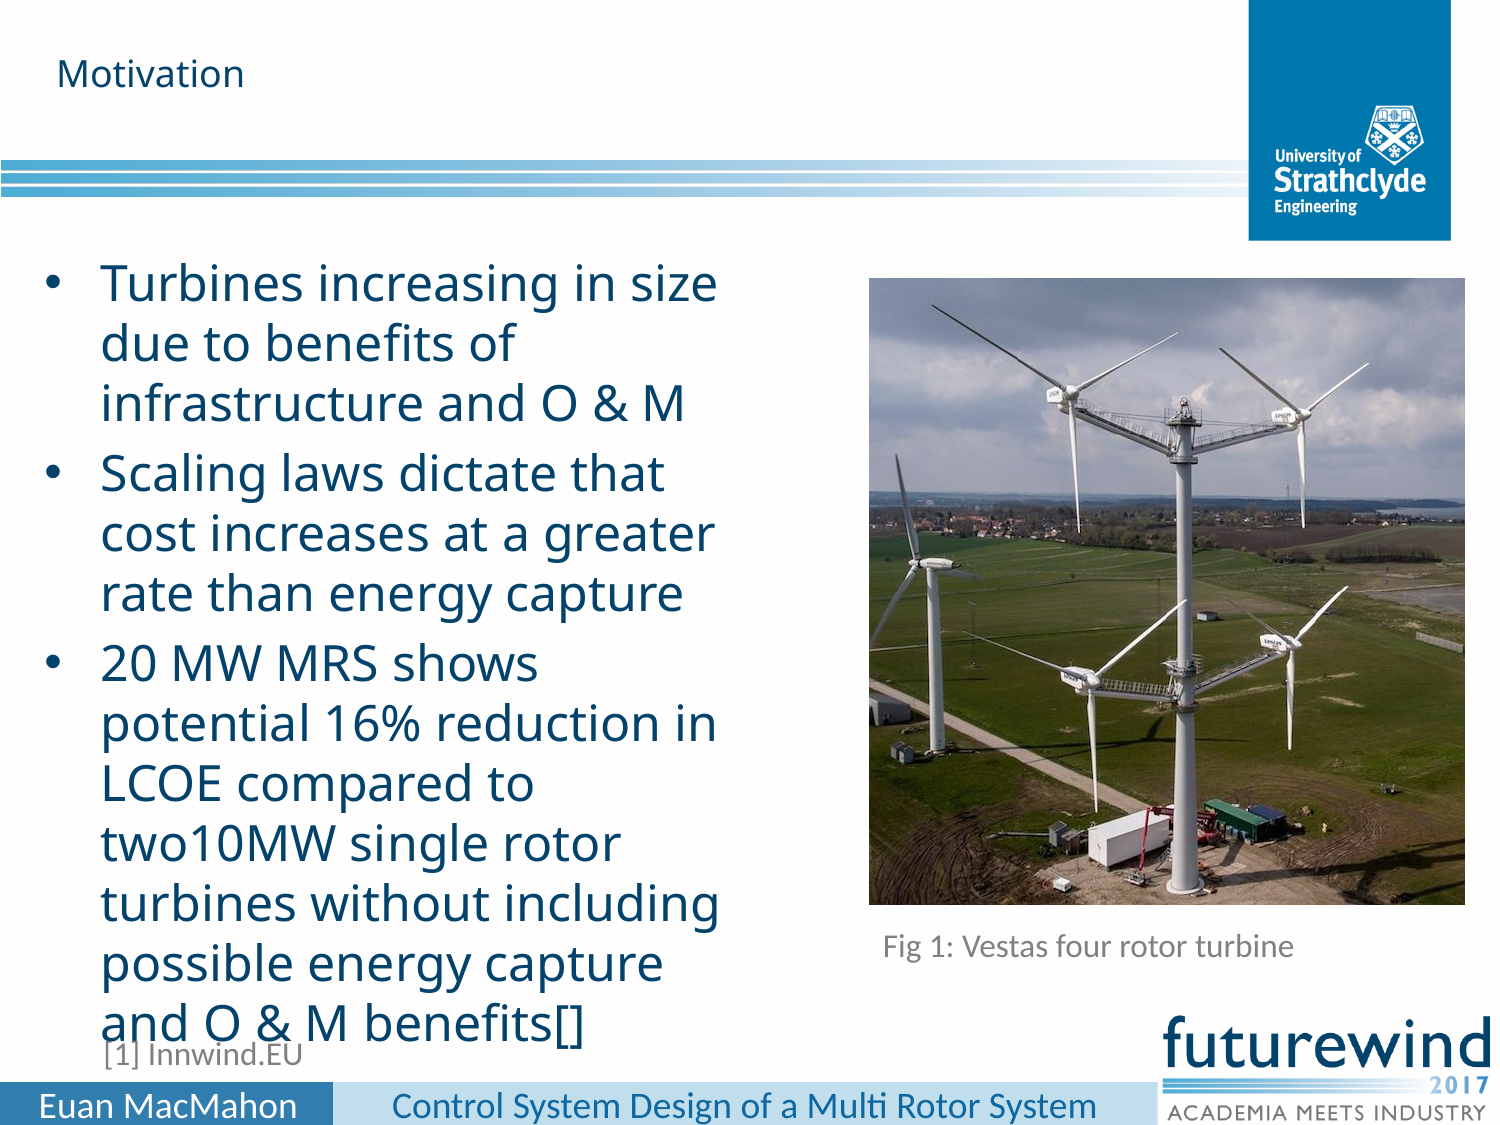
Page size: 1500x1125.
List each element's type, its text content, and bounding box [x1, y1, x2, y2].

picture [1296, 150, 1300, 161]
picture [1276, 200, 1286, 212]
picture [1329, 150, 1339, 161]
picture [1379, 174, 1393, 199]
picture [1407, 133, 1417, 144]
picture [1275, 167, 1291, 191]
picture [1293, 171, 1302, 191]
picture [1341, 169, 1354, 191]
picture [1412, 174, 1425, 191]
picture [1287, 153, 1293, 161]
picture [1293, 204, 1299, 213]
picture [1371, 169, 1377, 191]
picture [1341, 204, 1346, 212]
picture [1308, 153, 1319, 161]
picture [1390, 146, 1400, 157]
title Motivation [41, 42, 1199, 161]
picture [1329, 171, 1338, 191]
picture [1306, 203, 1334, 212]
picture [1371, 132, 1382, 140]
picture [1371, 106, 1417, 154]
picture [1304, 174, 1313, 191]
picture [0, 0, 1500, 1125]
picture [1277, 150, 1284, 161]
picture [1349, 205, 1356, 215]
text_box [1] Innwind.EU [88, 1025, 768, 1080]
picture [1314, 174, 1327, 191]
picture [1349, 149, 1360, 161]
picture [1395, 169, 1408, 191]
picture [1357, 174, 1368, 191]
text_box Fig 1: Vestas four rotor turbine [868, 916, 1500, 972]
